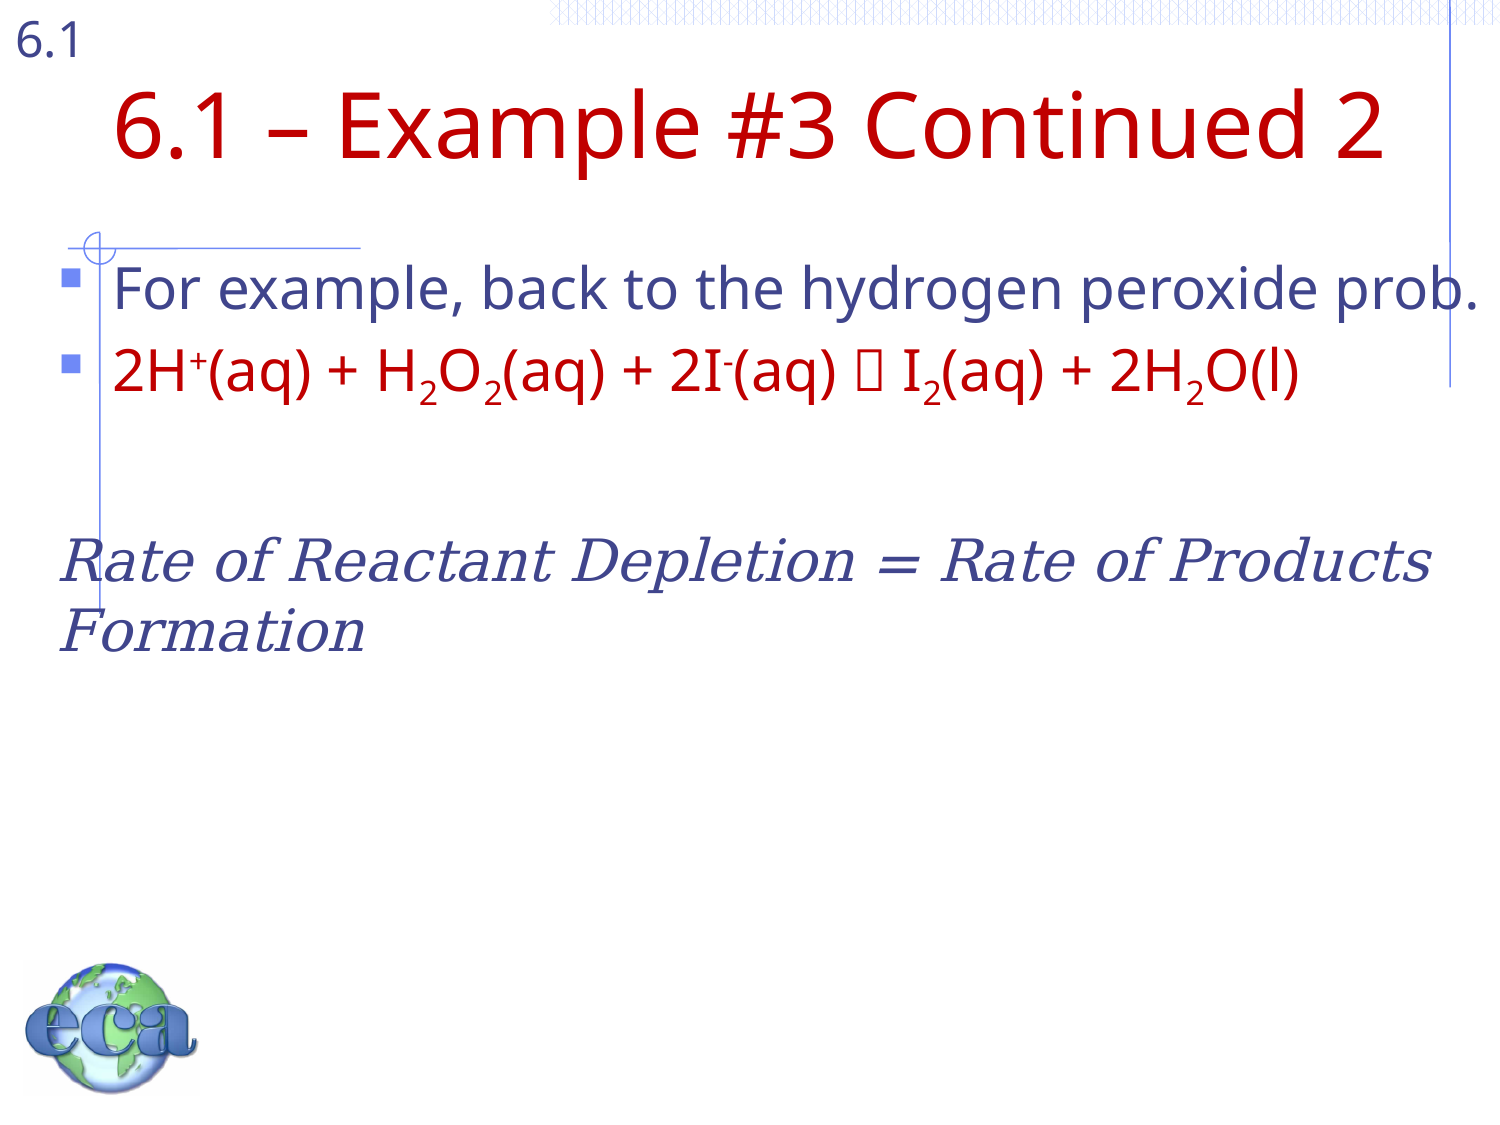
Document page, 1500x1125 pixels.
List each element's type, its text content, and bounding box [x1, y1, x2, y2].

title 6.1 – Example #3 Continued 2 [17, 49, 1483, 185]
picture [23, 960, 200, 1096]
